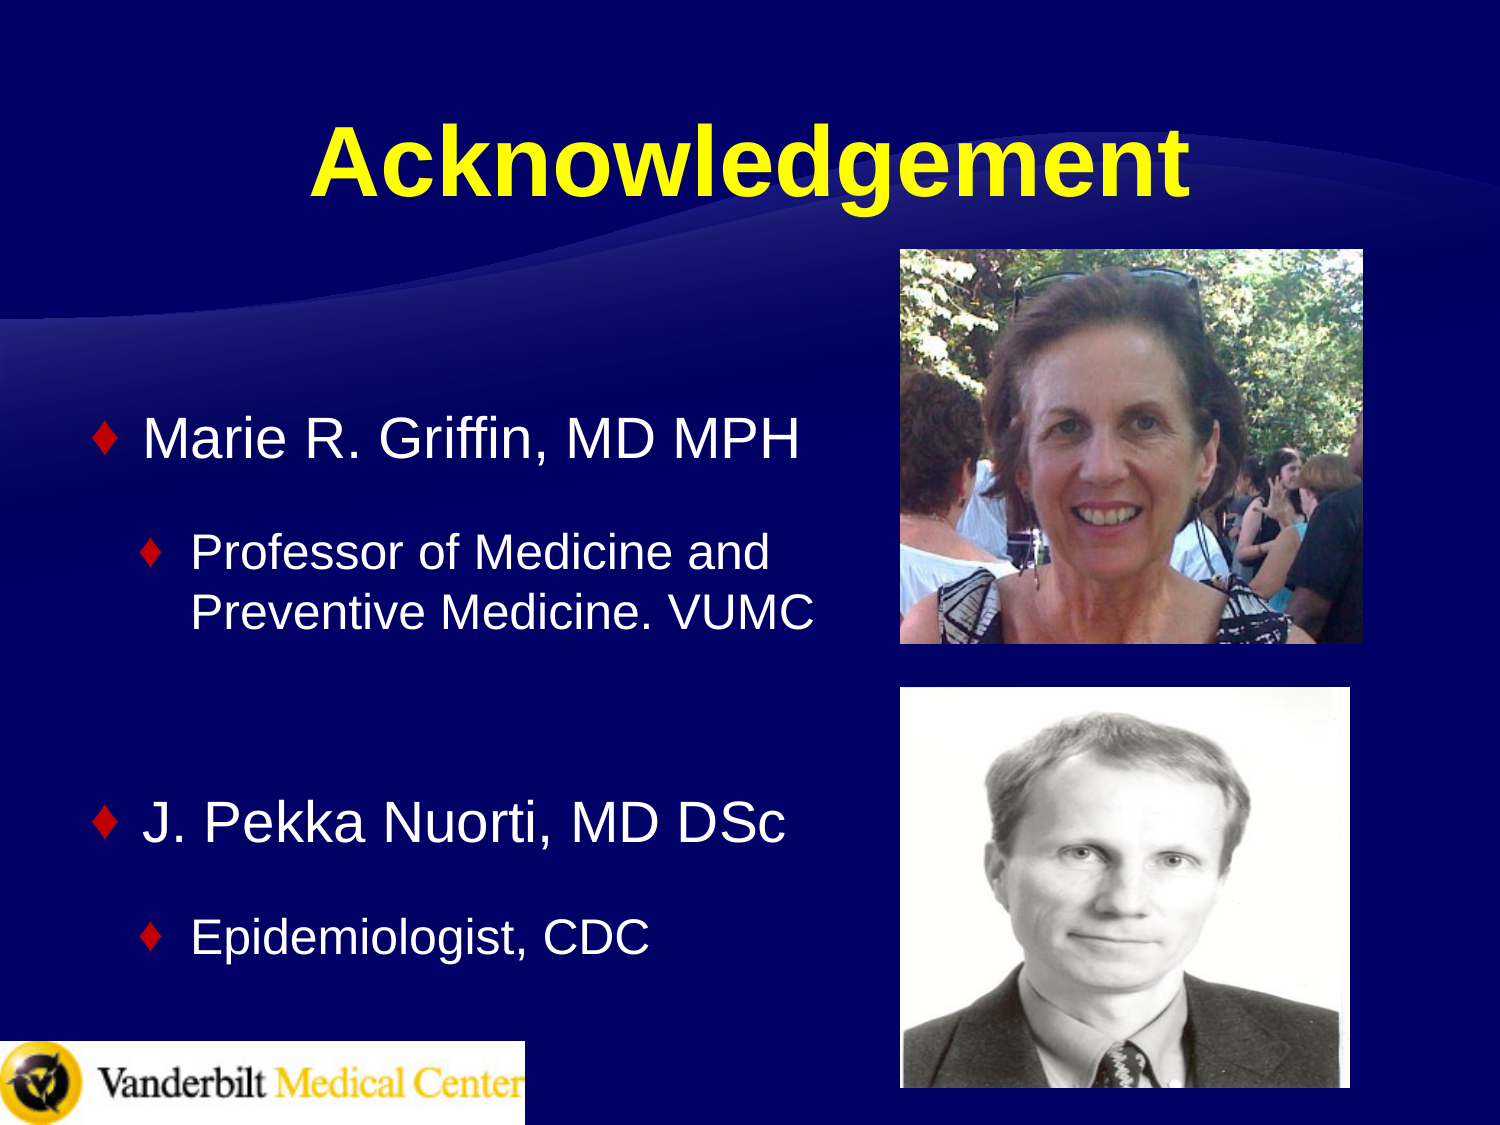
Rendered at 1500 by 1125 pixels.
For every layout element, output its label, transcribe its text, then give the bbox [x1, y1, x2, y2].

picture [899, 687, 1351, 1088]
title Acknowledgement [75, 87, 1425, 338]
picture [899, 249, 1363, 644]
picture [0, 1041, 525, 1125]
list Marie R. Griffin, MD MPH Professor of Medicine and Preventive Medicine. VUMC J. Pekka Nuorti, MD DSc Epidemiologist, CDC [74, 357, 863, 1033]
